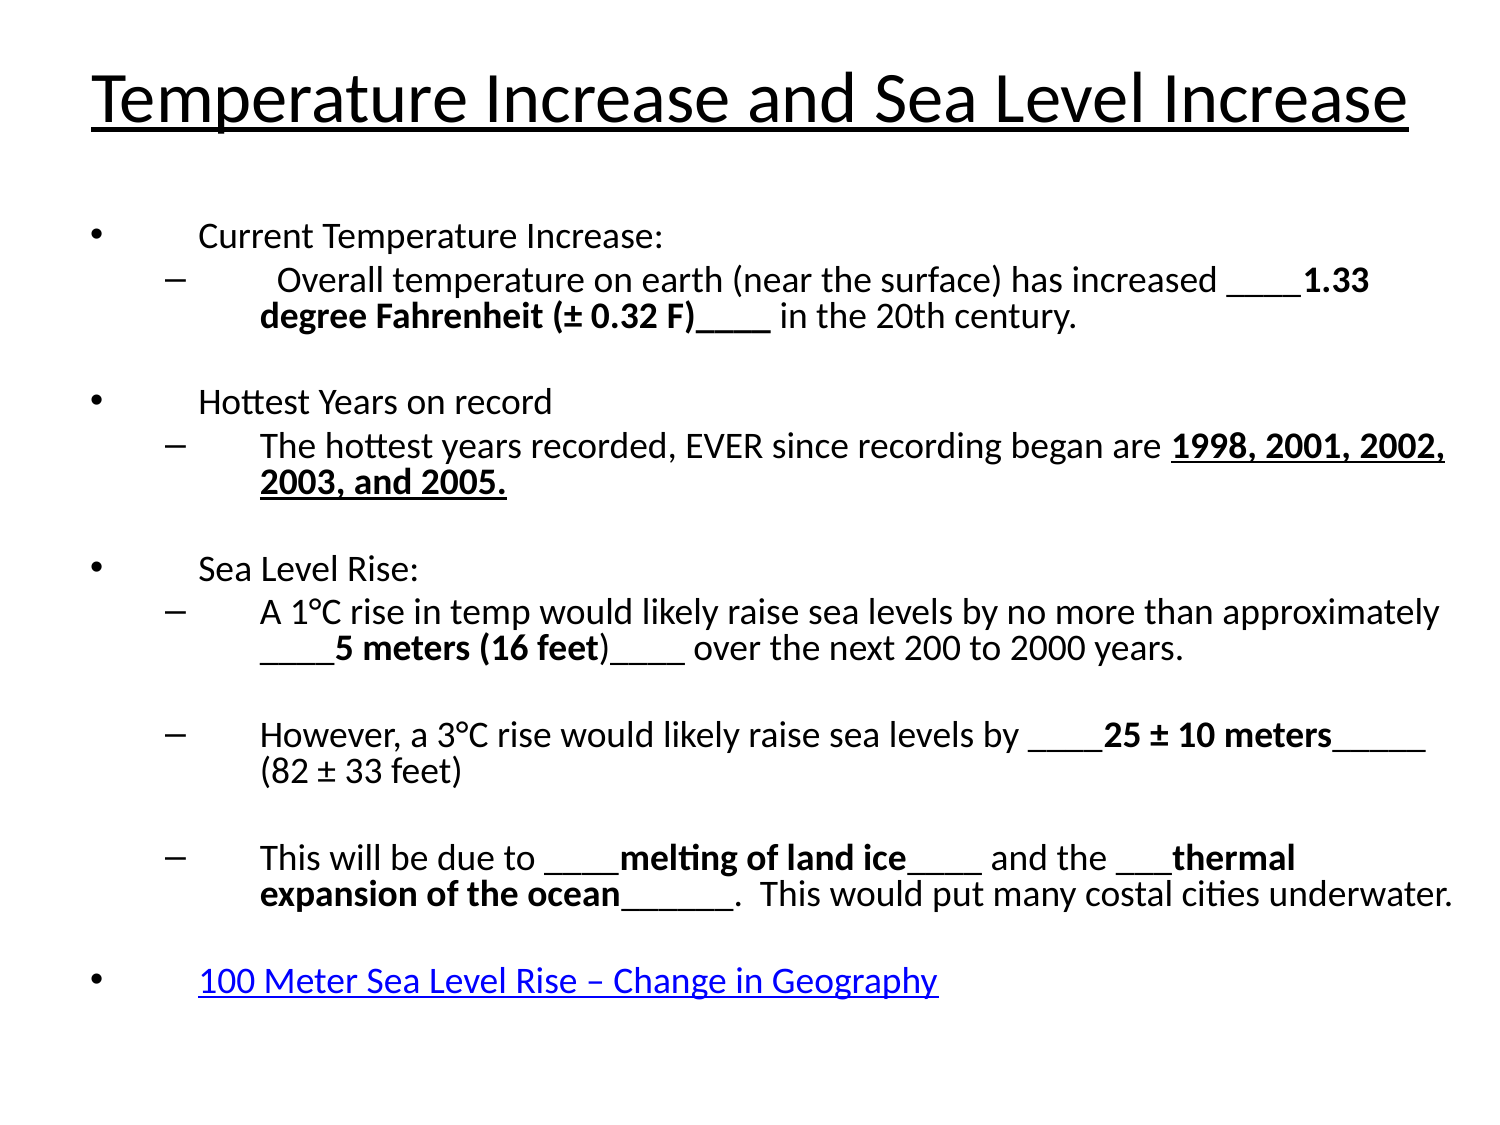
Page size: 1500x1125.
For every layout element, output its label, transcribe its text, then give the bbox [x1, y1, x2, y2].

list Current Temperature Increase: Overall temperature on earth (near the surface) has increased ____1.33 degree Fahrenheit (± 0.32 F)____ in the 20th century. Hottest Years on record The hottest years recorded, EVER since recording began are 1998, 2001, 2002, 2003, and 2005. Sea Level Rise: A 1°C rise in temp would likely raise sea levels by no more than approximately ____5 meters (16 feet)____ over the next 200 to 2000 years. However, a 3°C rise would likely raise sea levels by ____25 ± 10 meters_____ (82 ± 33 feet) This will be due to ____melting of land ice____ and the ___thermal expansion of the ocean______. This would put many costal cities underwater. 100 Meter Sea Level Rise – Change in Geography [75, 212, 1475, 1013]
title Temperature Increase and Sea Level Increase [75, 0, 1425, 187]
